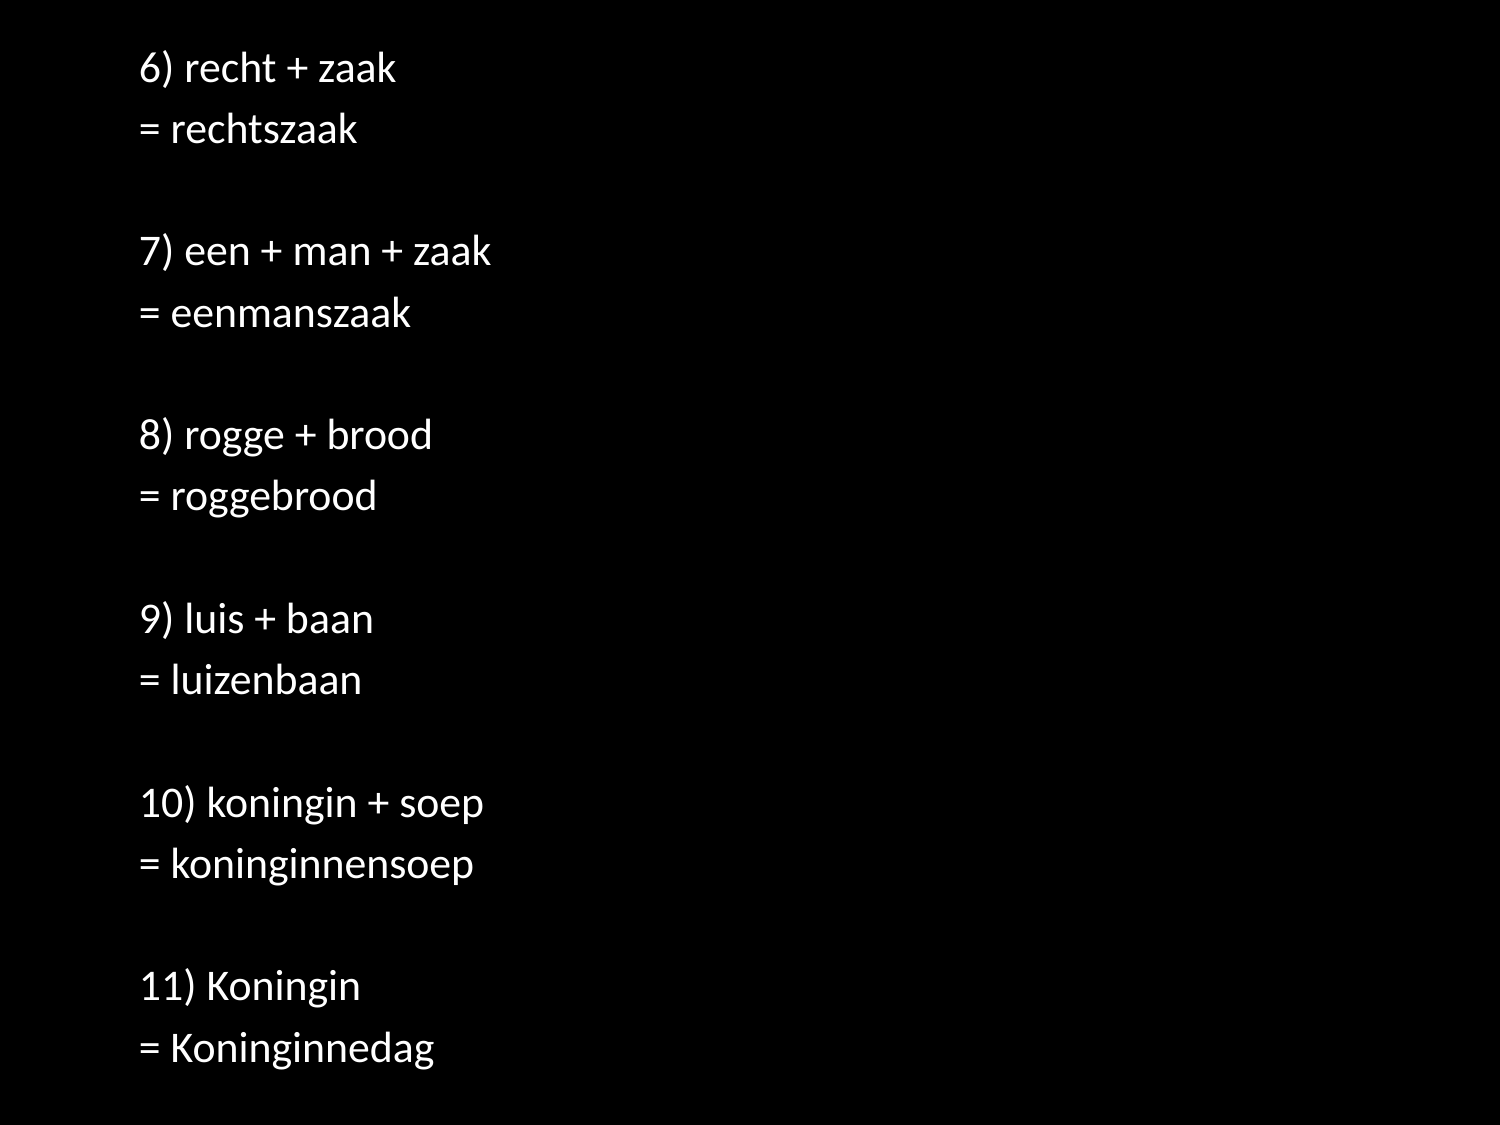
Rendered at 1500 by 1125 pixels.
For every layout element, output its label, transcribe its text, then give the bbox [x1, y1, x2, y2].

list 6) recht + zaak = rechtszaak 7) een + man + zaak = eenmanszaak 8) rogge + brood = roggebrood 9) luis + baan = luizenbaan 10) koningin + soep = koninginnensoep 11) Koningin + dag = Koninginnedag [123, 30, 1500, 1035]
